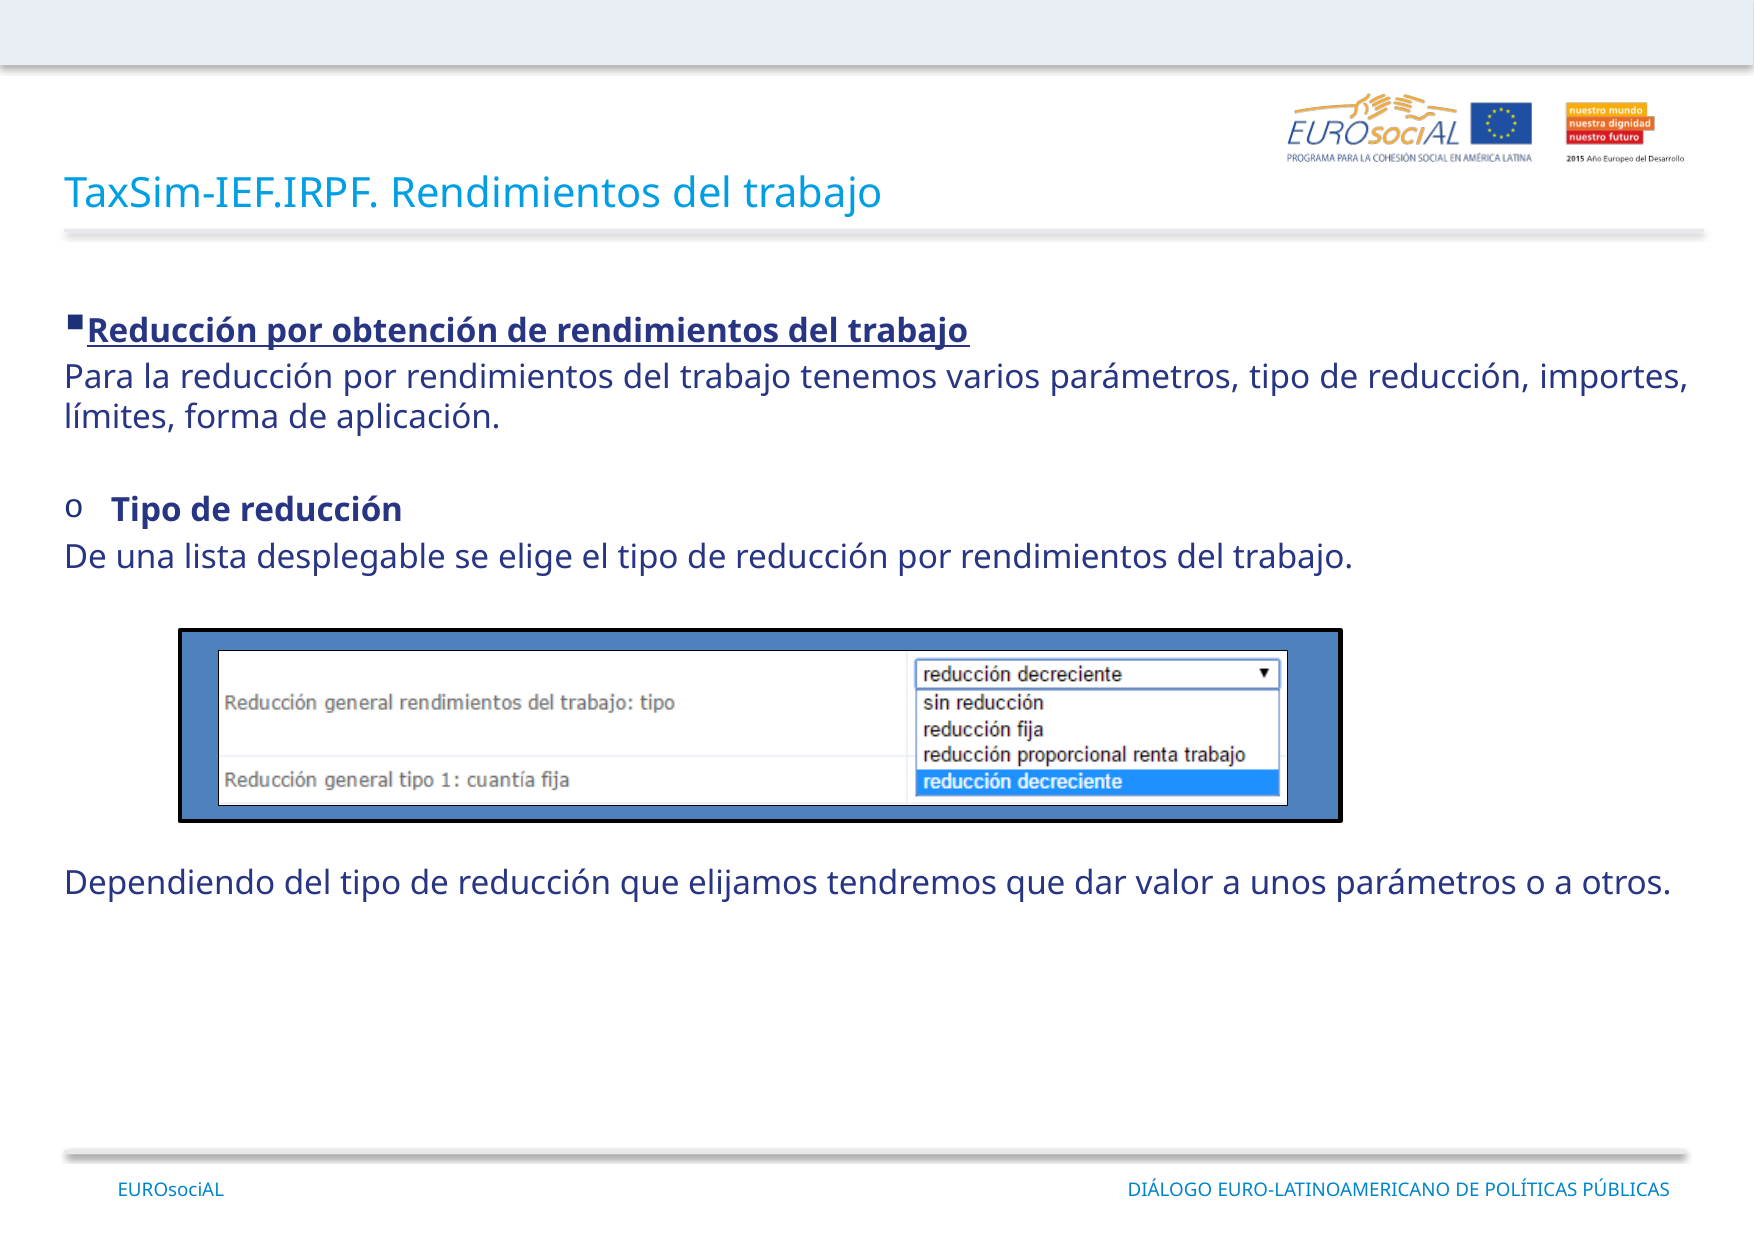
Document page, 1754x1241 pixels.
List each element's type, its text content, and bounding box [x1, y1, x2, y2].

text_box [179, 629, 1341, 822]
text_box Reducción por obtención de rendimientos del trabajo Para la reducción por rendimientos del trabajo tenemos varios parámetros, tipo de reducción, importes, límites, forma de aplicación. Tipo de reducción De una lista desplegable se elige el tipo de reducción por rendimientos del trabajo. Dependiendo del tipo de reducción que elijamos tendremos que dar valor a unos parámetros o a otros. [64, 289, 1692, 1140]
picture [1278, 88, 1692, 173]
text_box TaxSim-IEF.IRPF. Rendimientos del trabajo [49, 158, 1628, 233]
